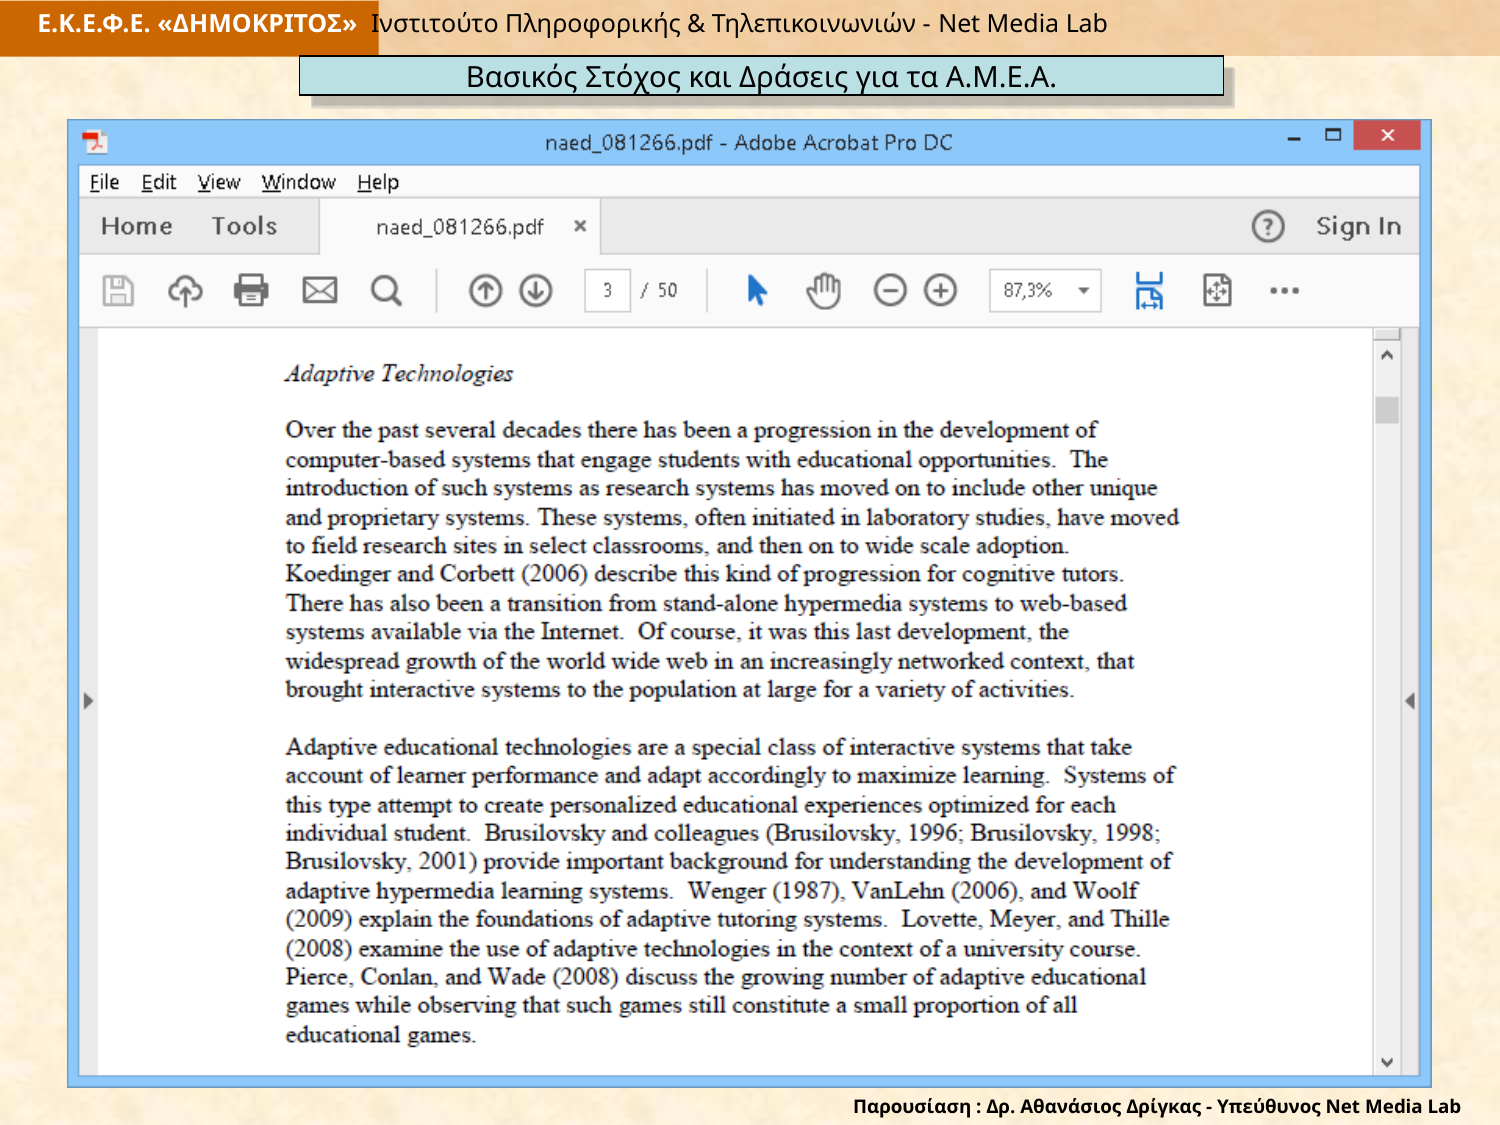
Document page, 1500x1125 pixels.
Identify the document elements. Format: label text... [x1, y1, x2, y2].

text_box [377, 0, 1500, 56]
text_box Ε.Κ.Ε.Φ.Ε. «ΔΗΜΟΚΡΙΤΟΣ» Ινστιτούτο Πληροφορικής & Τηλεπικοινωνιών - Net Media Lab [22, 0, 1364, 45]
text_box Παρουσίαση : Δρ. Αθανάσιος Δρίγκας - Υπεύθυνος Net Media Lab [838, 1087, 1500, 1125]
picture [0, 56, 1500, 1125]
text_box Βασικός Στόχος και Δράσεις για τα Α.Μ.Ε.Α. [280, 50, 1243, 101]
text_box [0, 0, 377, 57]
